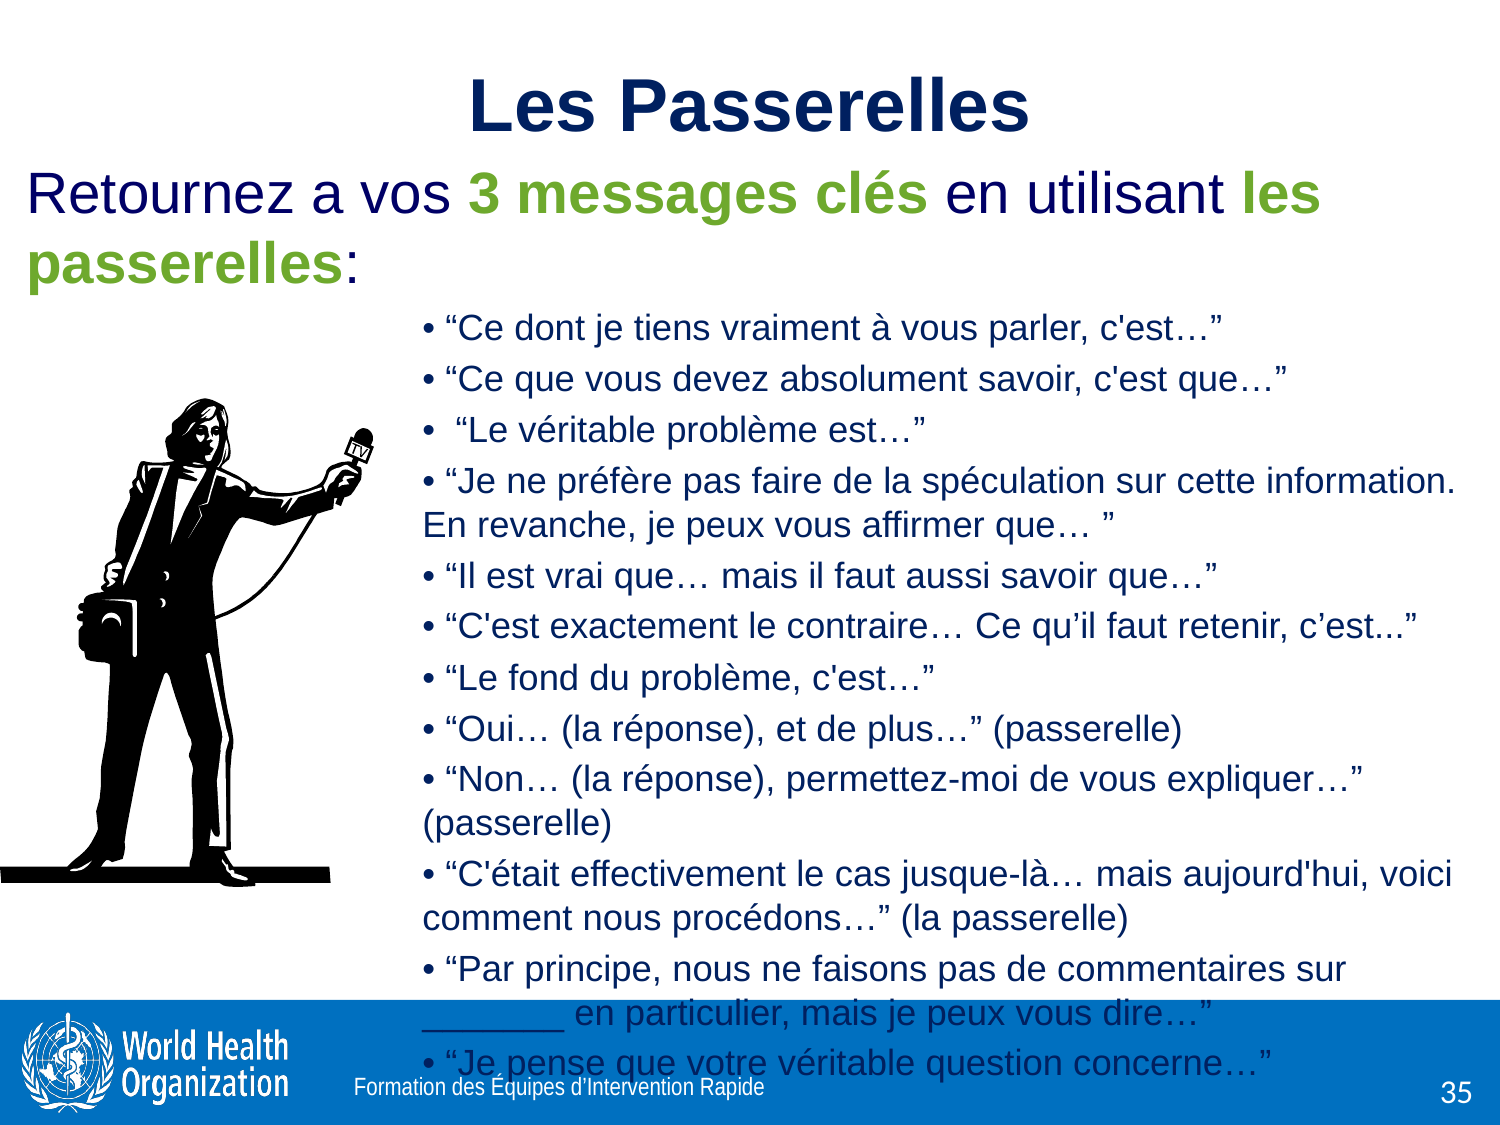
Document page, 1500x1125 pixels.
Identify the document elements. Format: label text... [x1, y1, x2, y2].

picture [21, 1012, 288, 1113]
picture [0, 396, 375, 889]
text_box Retournez a vos 3 messages clés en utilisant les passerelles: [13, 148, 1486, 372]
title Les Passerelles [75, 7, 1425, 148]
list • “Ce dont je tiens vraiment à vous parler, c'est…” • “Ce que vous devez absolument savoir, c'est que…” • “Le véritable problème est…” • “Je ne préfère pas faire de la spéculation sur cette information. En revanche, je peux vous affirmer que… ” • “Il est vrai que… mais il faut aussi savoir que…” • “C'est exactement le contraire… Ce qu’il faut retenir, c’est...” • “Le fond du problème, c'est…” • “Oui… (la réponse), et de plus…” (passerelle) • “Non… (la réponse), permettez-moi de vous expliquer…” (passerelle) • “C'était effectivement le cas jusque-là… mais aujourd'hui, voici comment nous procédons…” (la passerelle) • “Par principe, nous ne faisons pas de commentaires sur _______ en particulier, mais je peux vous dire…” • “Je pense que votre véritable question concerne…” [407, 296, 1500, 1106]
